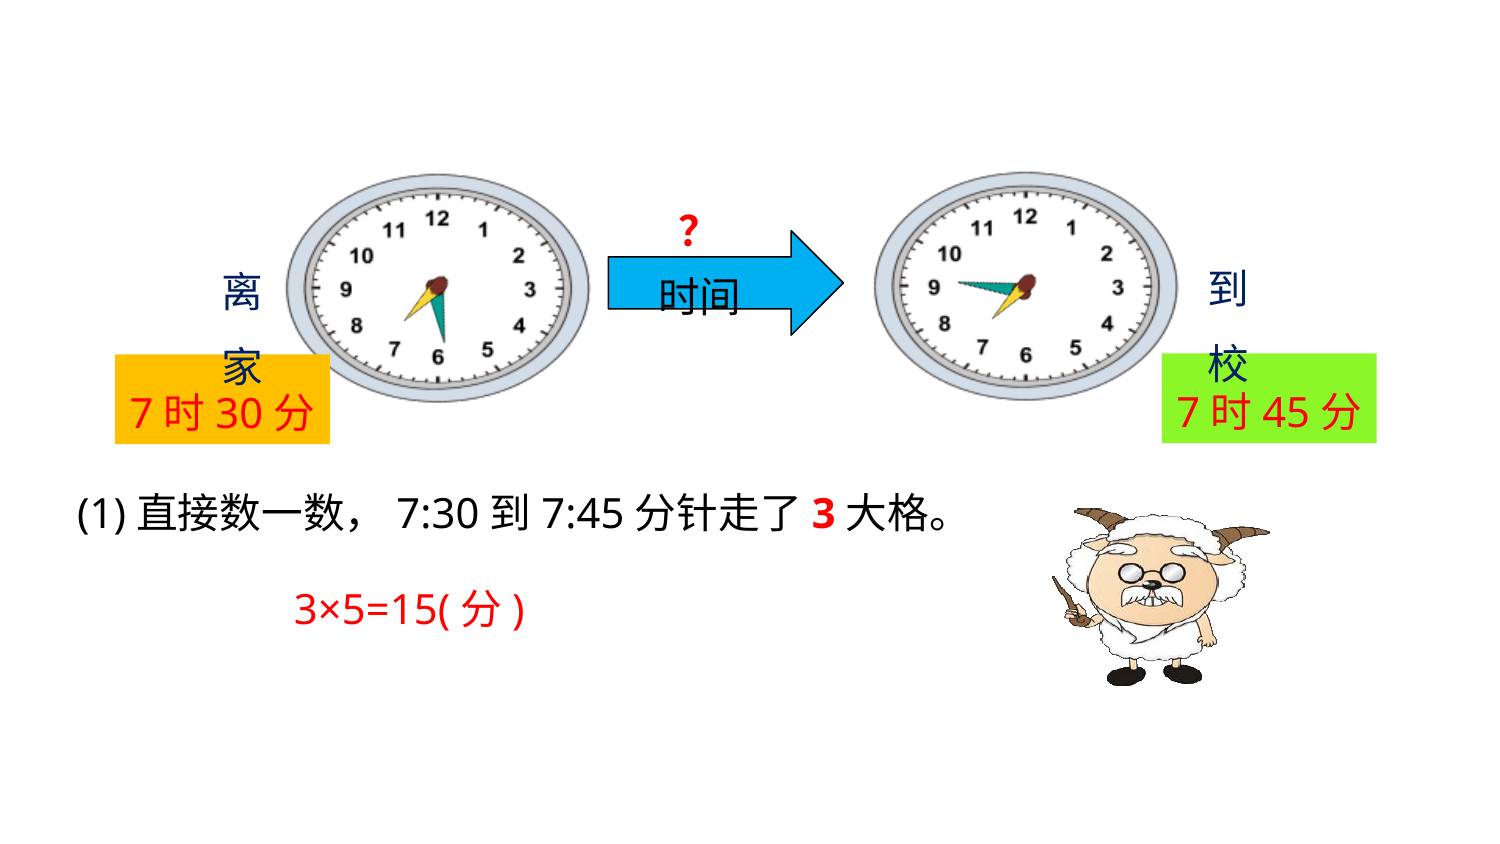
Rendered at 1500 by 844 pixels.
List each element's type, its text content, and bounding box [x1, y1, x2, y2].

text_box 到 校 [1223, 230, 1265, 396]
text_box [843, 169, 1218, 404]
text_box (1)直接数一数，7:30到7:45分针走了3大格。 [62, 454, 986, 545]
text_box ？ [664, 172, 832, 262]
text_box 时间 [643, 238, 766, 329]
text_box [766, 262, 838, 336]
text_box [635, 256, 643, 309]
text_box 7时30分 [114, 354, 330, 445]
text_box 7时45分 [1161, 353, 1377, 444]
picture [1050, 508, 1270, 687]
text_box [255, 171, 631, 406]
text_box 离 家 [206, 233, 250, 399]
text_box 3×5=15(分) [279, 550, 540, 641]
